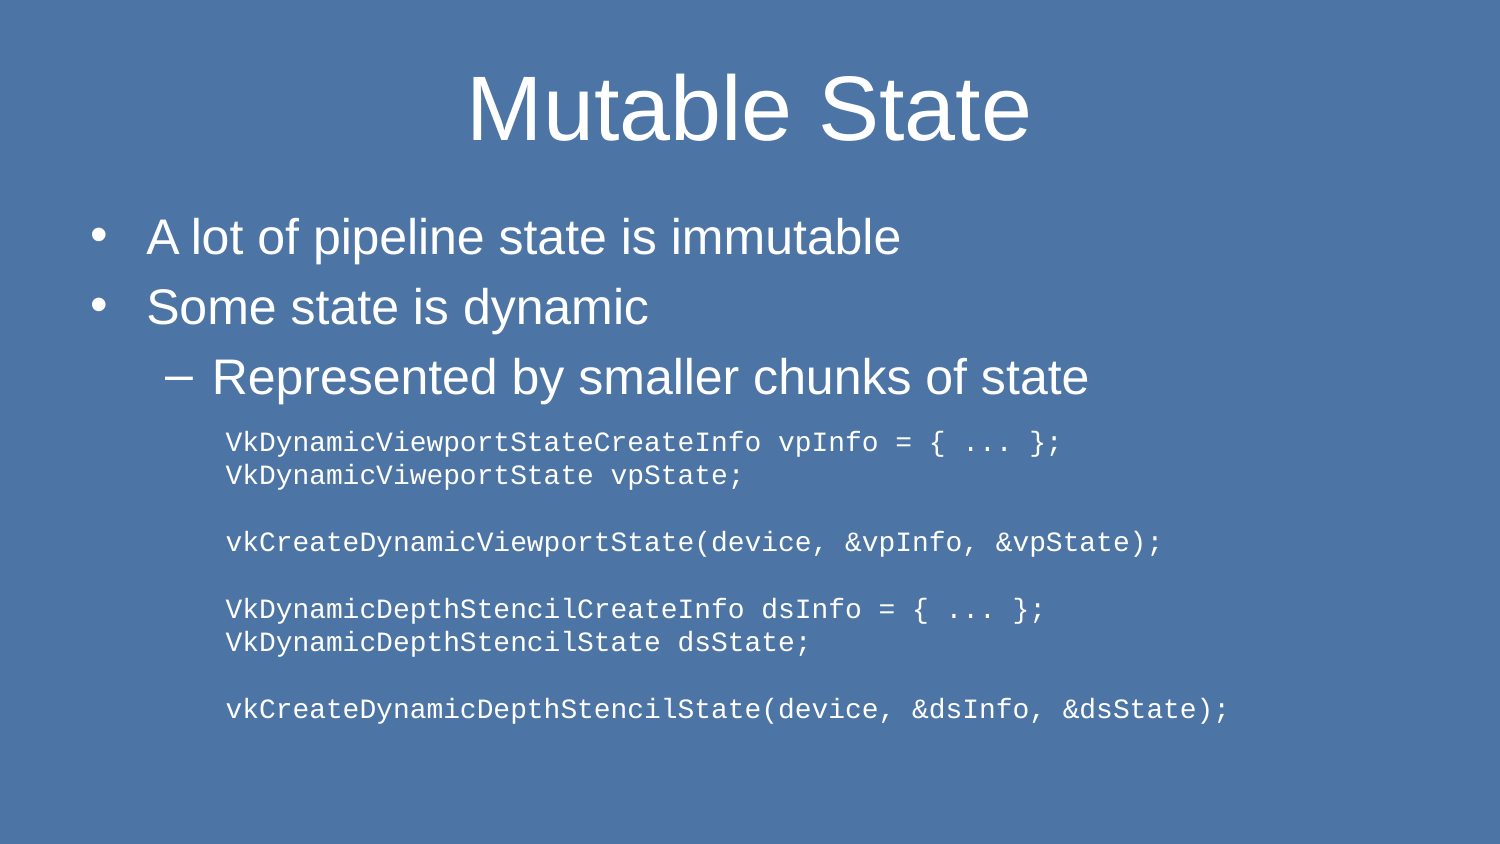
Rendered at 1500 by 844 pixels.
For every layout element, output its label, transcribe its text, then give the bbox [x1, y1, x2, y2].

title Mutable State [75, 33, 1425, 175]
list A lot of pipeline state is immutable Some state is dynamic Represented by smaller chunks of state [75, 196, 1425, 754]
text_box VkDynamicViewportStateCreateInfo vpInfo = { ... }; VkDynamicViweportState vpState; vkCreateDynamicViewportState(device, &vpInfo, &vpState); VkDynamicDepthStencilCreateInfo dsInfo = { ... }; VkDynamicDepthStencilState dsState; vkCreateDynamicDepthStencilState(device, &dsInfo, &dsState); [210, 416, 1246, 732]
